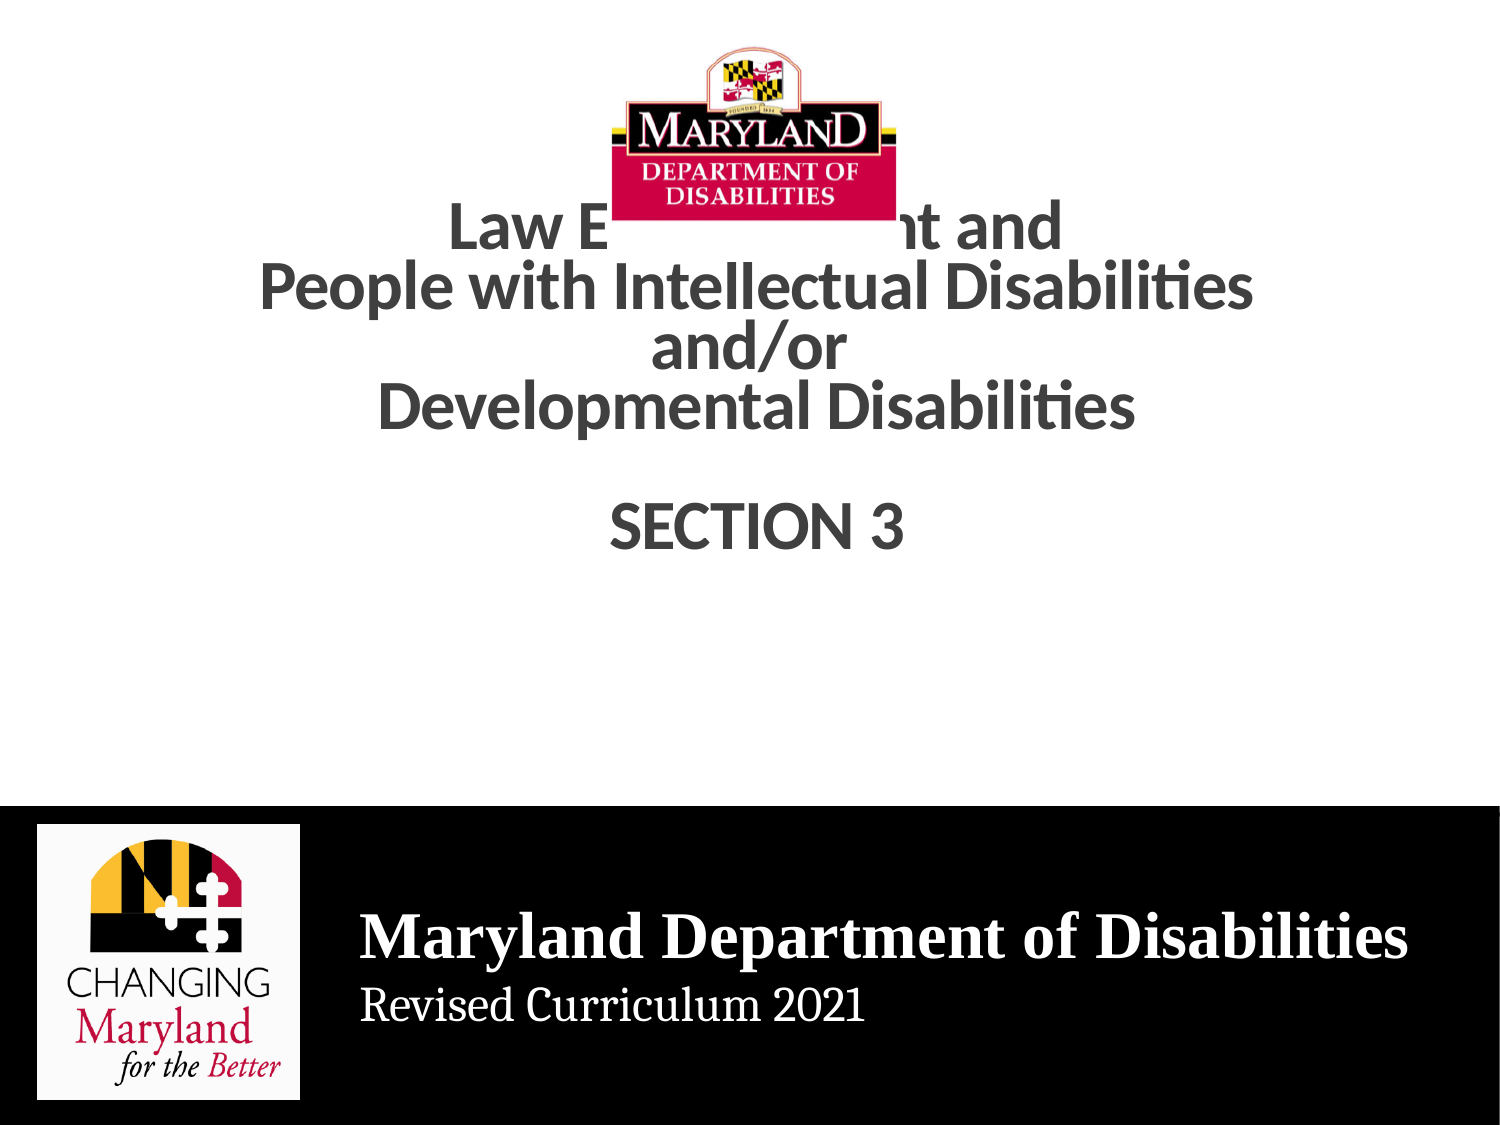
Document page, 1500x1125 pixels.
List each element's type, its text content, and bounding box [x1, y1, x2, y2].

title Law Enforcement and People with Intellectual Disabilities and/or Developmental Disabilities SECTION 3 [82, 37, 1433, 638]
text_box Maryland Department of Disabilities Revised Curriculum 2021 [344, 884, 1433, 1039]
picture [36, 824, 301, 1101]
picture [606, 39, 901, 263]
